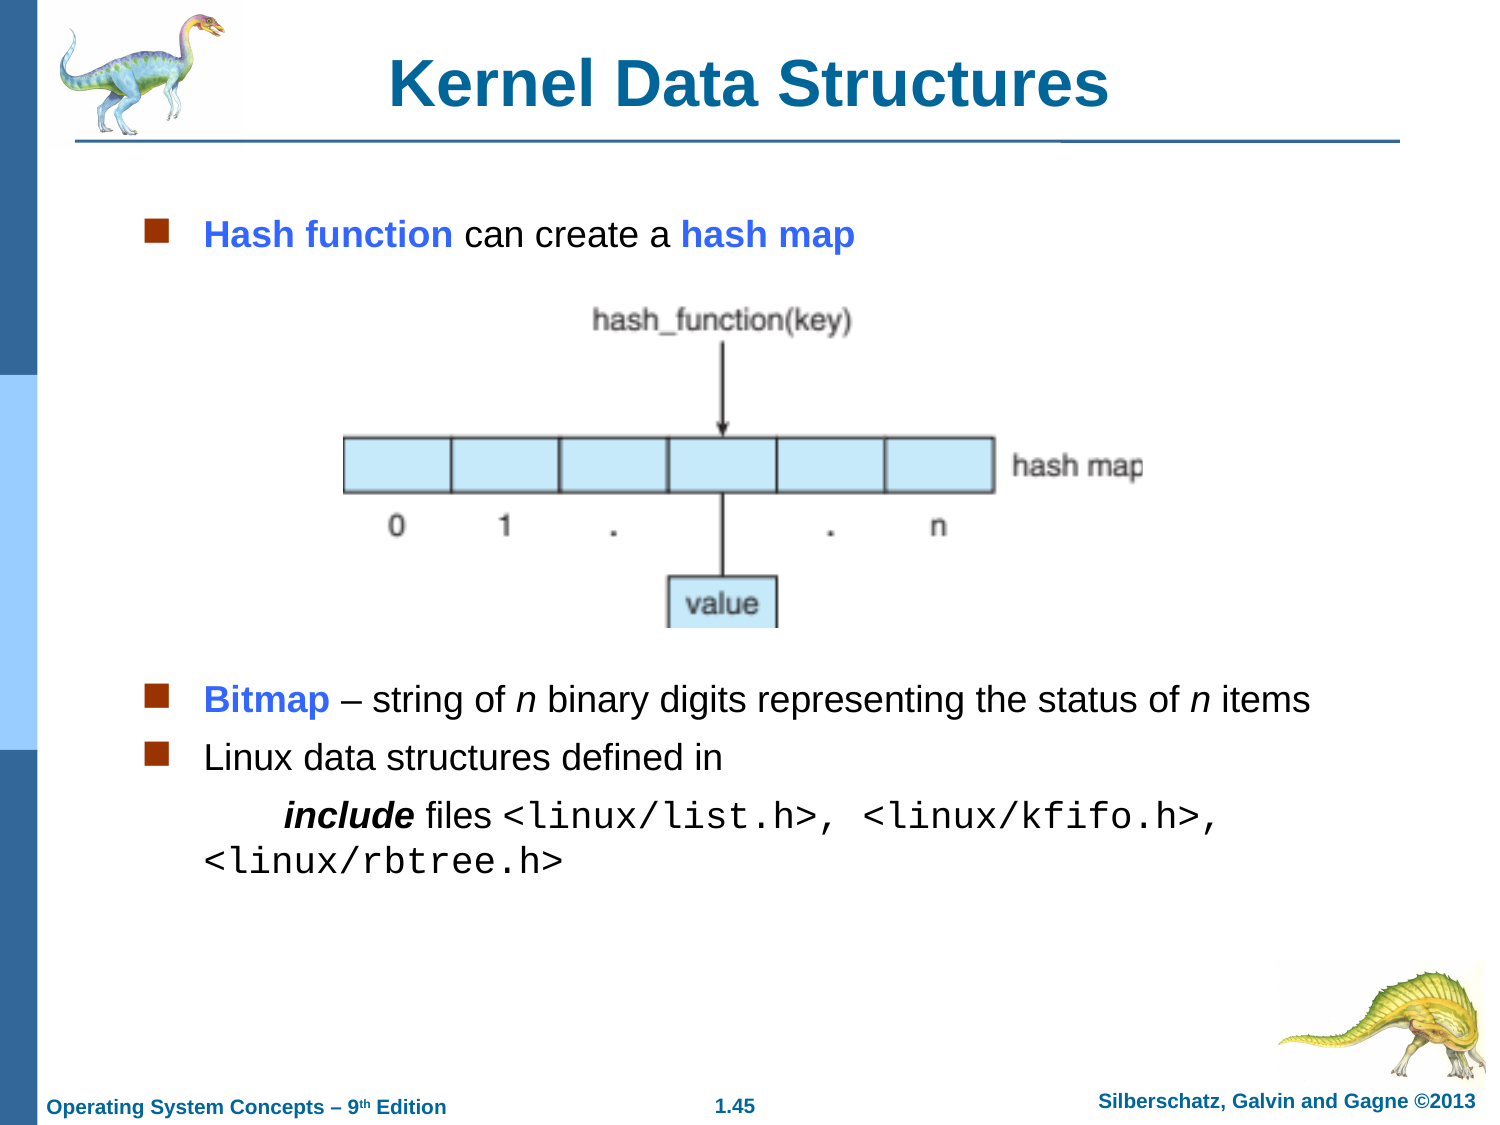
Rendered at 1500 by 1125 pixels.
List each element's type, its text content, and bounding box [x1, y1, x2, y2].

picture [46, 0, 243, 149]
list Hash function can create a hash map Bitmap – string of n binary digits representing the status of n items Linux data structures defined in include files <linux/list.h>, <linux/kfifo.h>, <linux/rbtree.h> [132, 202, 1400, 1020]
title Kernel Data Structures [74, 32, 1426, 128]
picture [1275, 959, 1486, 1090]
picture [342, 305, 1143, 628]
